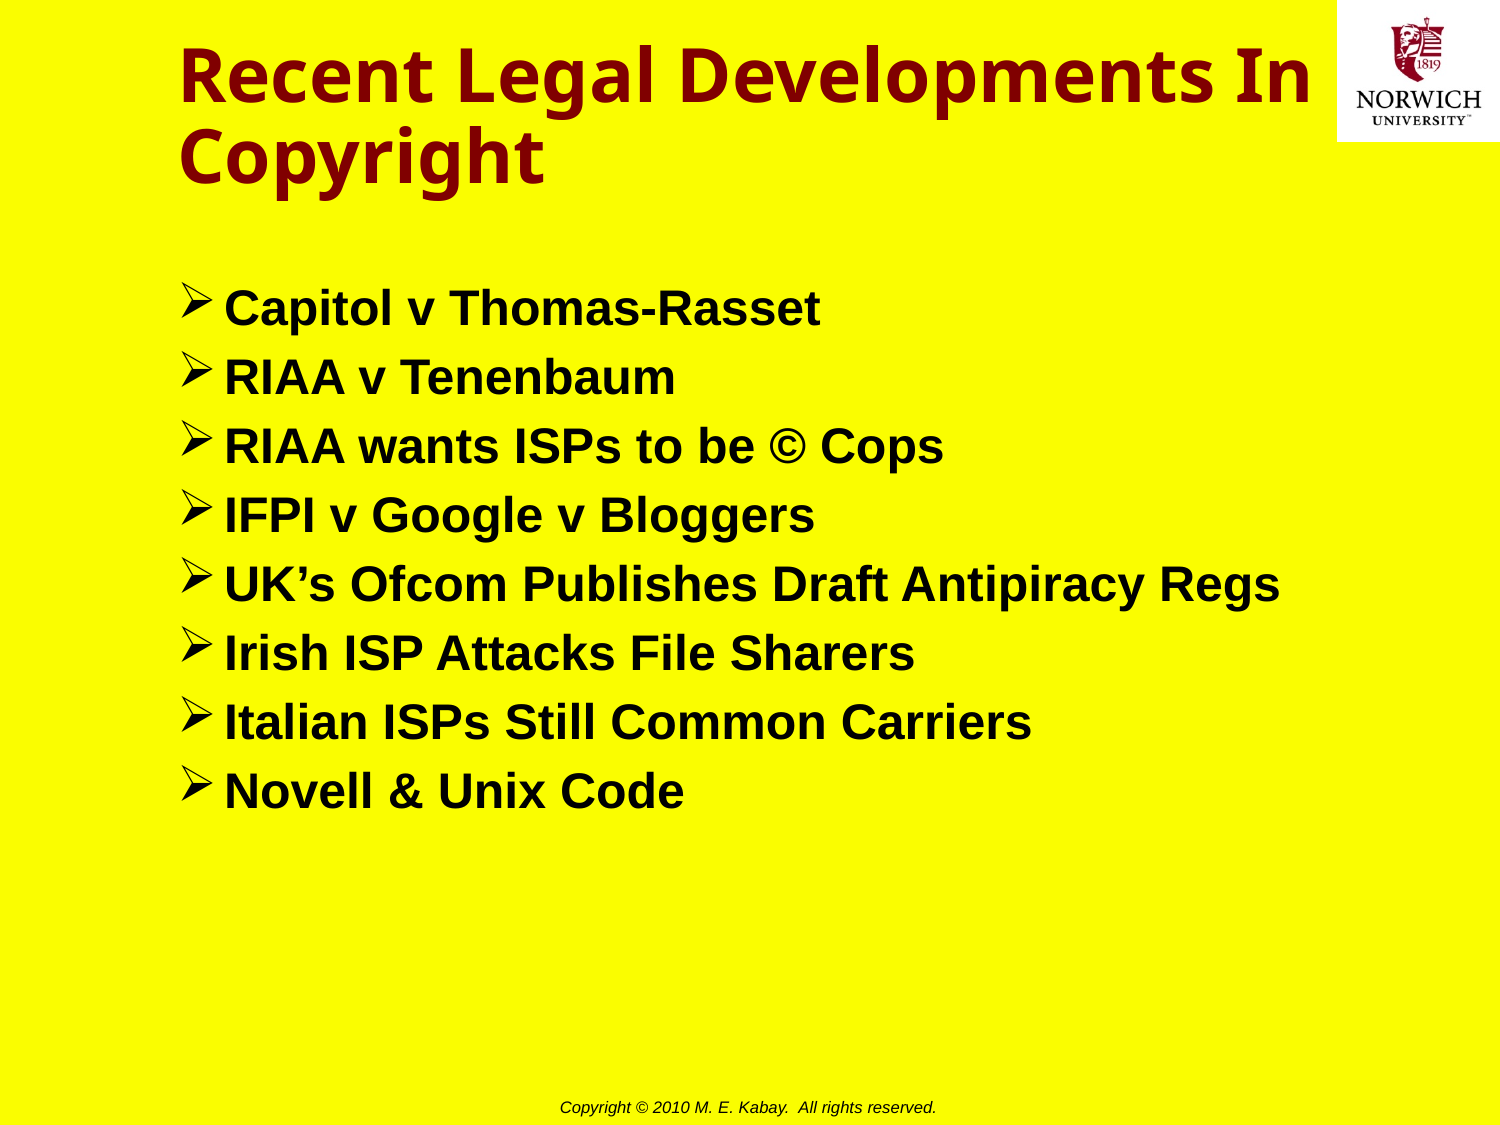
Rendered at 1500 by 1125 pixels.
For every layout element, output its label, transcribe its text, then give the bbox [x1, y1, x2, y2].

picture [1337, 0, 1500, 142]
list Capitol v Thomas-Rasset RIAA v Tenenbaum RIAA wants ISPs to be © Cops IFPI v Google v Bloggers UK’s Ofcom Publishes Draft Antipiracy Regs Irish ISP Attacks File Sharers Italian ISPs Still Common Carriers Novell & Unix Code [161, 274, 1339, 1039]
title Recent Legal Developments In Copyright [161, 24, 1339, 213]
